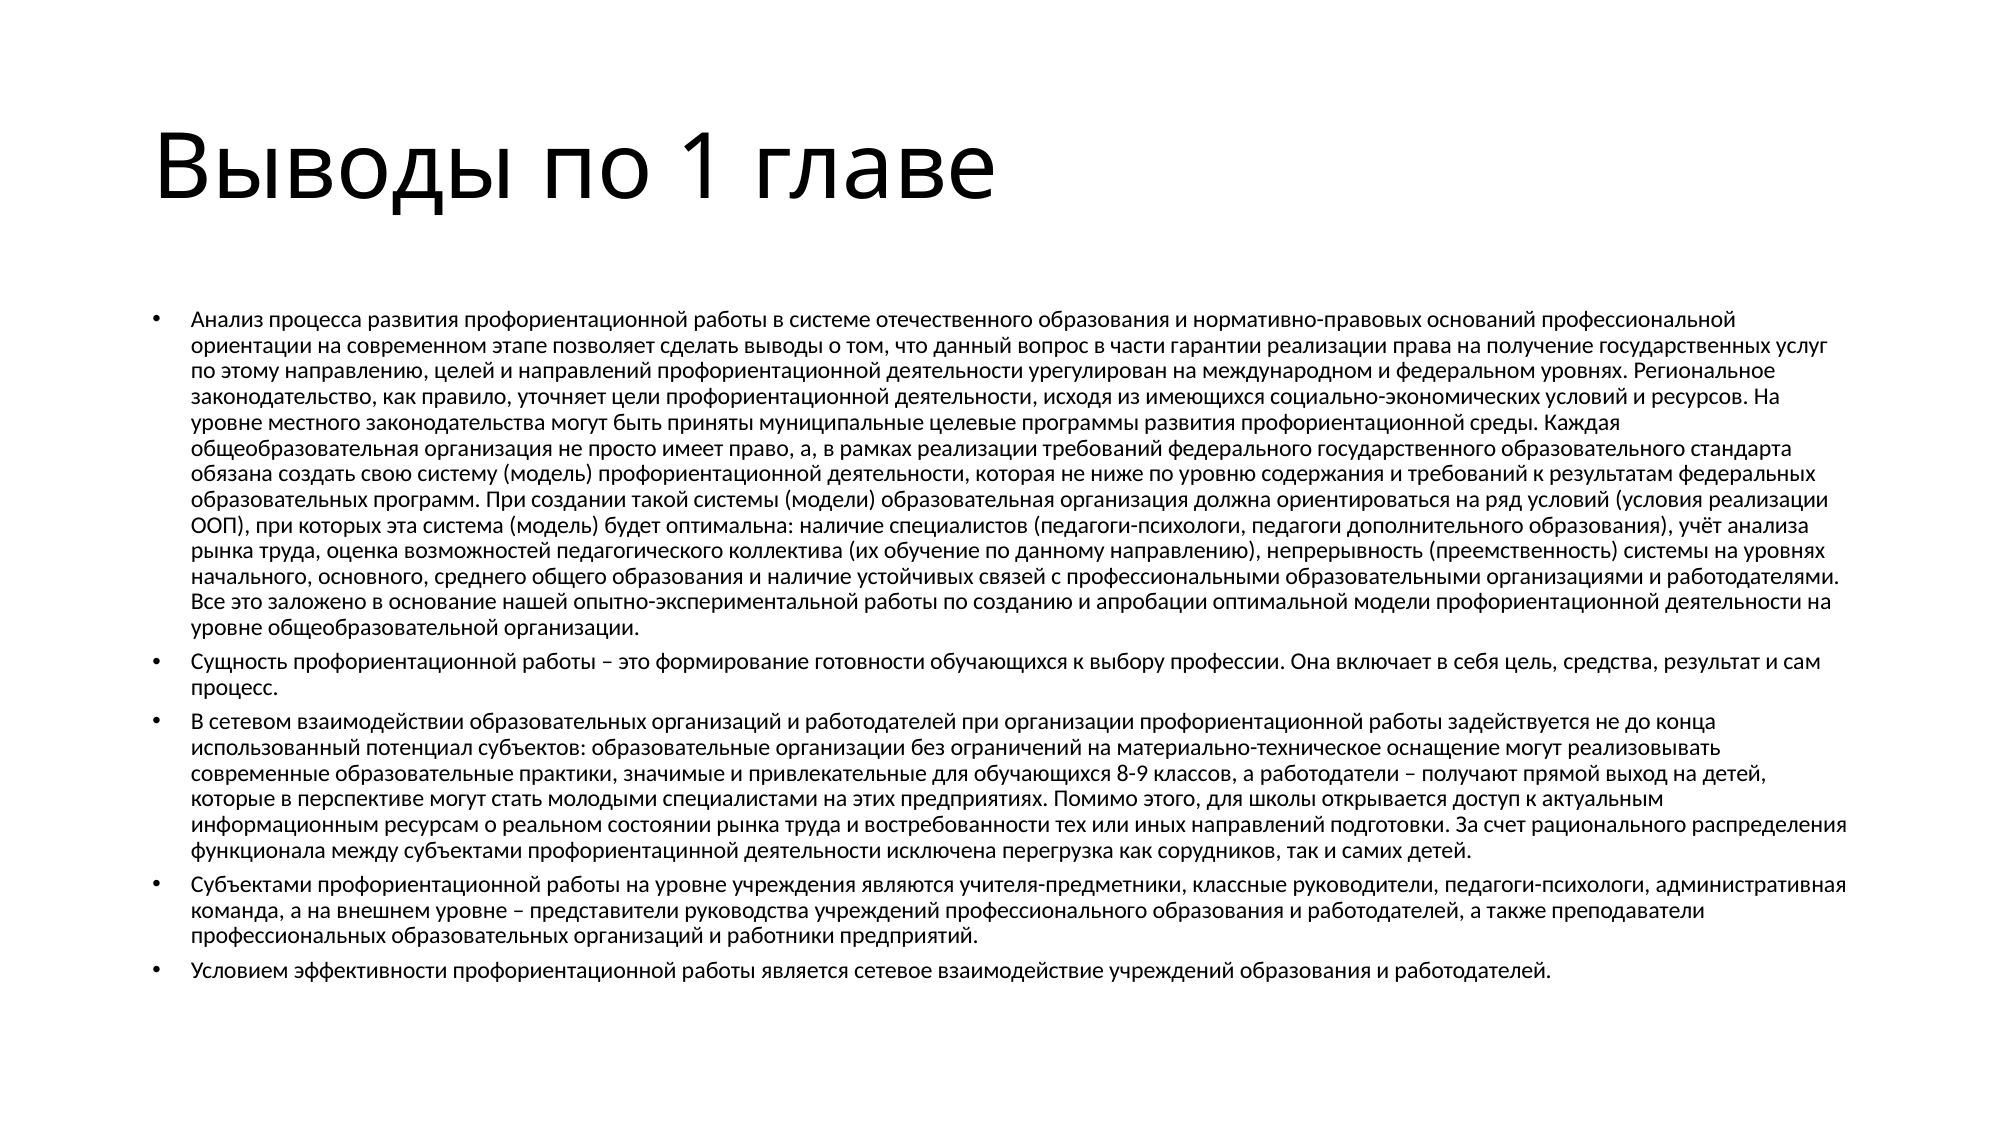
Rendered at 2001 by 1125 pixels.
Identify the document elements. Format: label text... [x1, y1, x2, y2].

list Анализ процесса развития профориентационной работы в системе отечественного образования и нормативно-правовых оснований профессиональной ориентации на современном этапе позволяет сделать выводы о том, что данный вопрос в части гарантии реализации права на получение государственных услуг по этому направлению, целей и направлений профориентационной деятельности урегулирован на международном и федеральном уровнях. Региональное законодательство, как правило, уточняет цели профориентационной деятельности, исходя из имеющихся социально-экономических условий и ресурсов. На уровне местного законодательства могут быть приняты муниципальные целевые программы развития профориентационной среды. Каждая общеобразовательная организация не просто имеет право, а, в рамках реализации требований федерального государственного образовательного стандарта обязана создать свою систему (модель) профориентационной деятельности, которая не ниже по уровню содержания и требований к результатам федеральных образовательных программ. При создании такой системы (модели) образовательная организация должна ориентироваться на ряд условий (условия реализации ООП), при которых эта система (модель) будет оптимальна: наличие специалистов (педагоги-психологи, педагоги дополнительного образования), учёт анализа рынка труда, оценка возможностей педагогического коллектива (их обучение по данному направлению), непрерывность (преемственность) системы на уровнях начального, основного, среднего общего образования и наличие устойчивых связей с профессиональными образовательными организациями и работодателями. Все это заложено в основание нашей опытно-экспериментальной работы по созданию и апробации оптимальной модели профориентационной деятельности на уровне общеобразовательной организации. Сущность профориентационной работы – это формирование готовности обучающихся к выбору профессии. Она включает в себя цель, средства, результат и сам процесс. В сетевом взаимодействии образовательных организаций и работодателей при организации профориентационной работы задействуется не до конца использованный потенциал субъектов: образовательные организации без ограничений на материально-техническое оснащение могут реализовывать современные образовательные практики, значимые и привлекательные для обучающихся 8-9 классов, а работодатели – получают прямой выход на детей, которые в перспективе могут стать молодыми специалистами на этих предприятиях. Помимо этого, для школы открывается доступ к актуальным информационным ресурсам о реальном состоянии рынка труда и востребованности тех или иных направлений подготовки. За счет рационального распределения функционала между субъектами профориентацинной деятельности исключена перегрузка как сорудников, так и самих детей. Субъектами профориентационной работы на уровне учреждения являются учителя-предметники, классные руководители, педагоги-психологи, административная команда, а на внешнем уровне – представители руководства учреждений профессионального образования и работодателей, а также преподаватели профессиональных образовательных организаций и работники предприятий. Условием эффективности профориентационной работы является сетевое взаимодействие учреждений образования и работодателей. [137, 299, 1863, 1014]
title Выводы по 1 главе [137, 59, 1863, 278]
